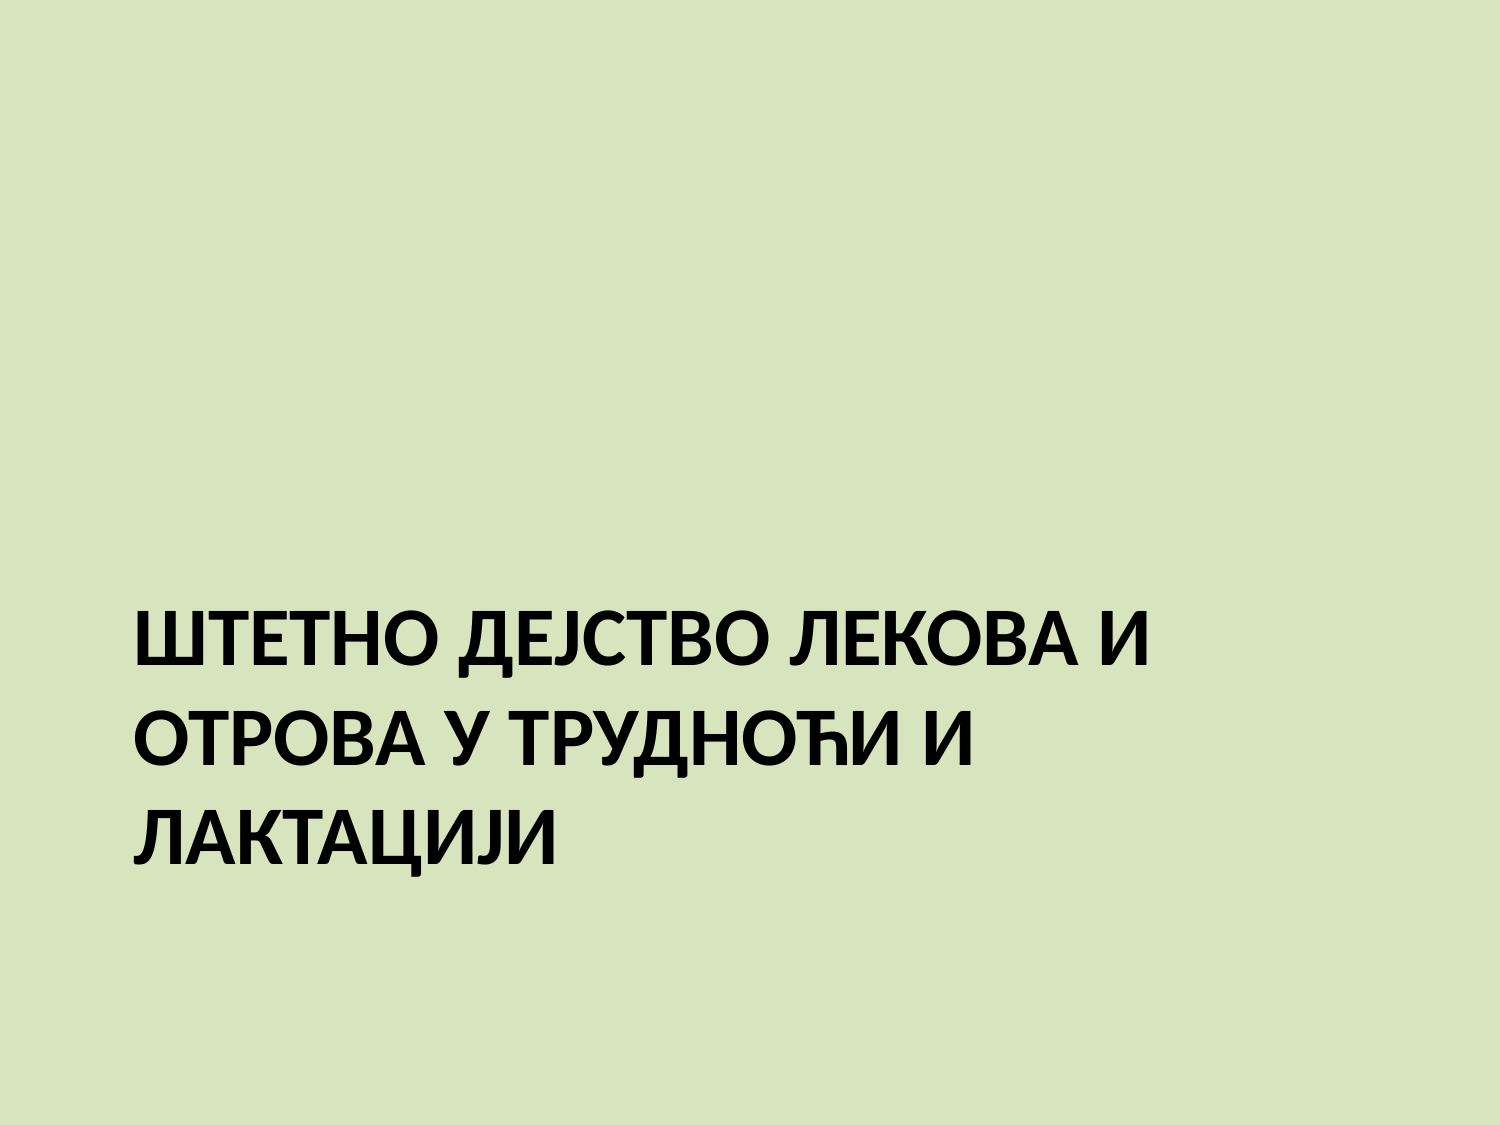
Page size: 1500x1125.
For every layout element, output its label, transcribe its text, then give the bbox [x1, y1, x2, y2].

title Штетно дејство лекова и отрова у трудноћи и лактацији [118, 573, 1394, 947]
